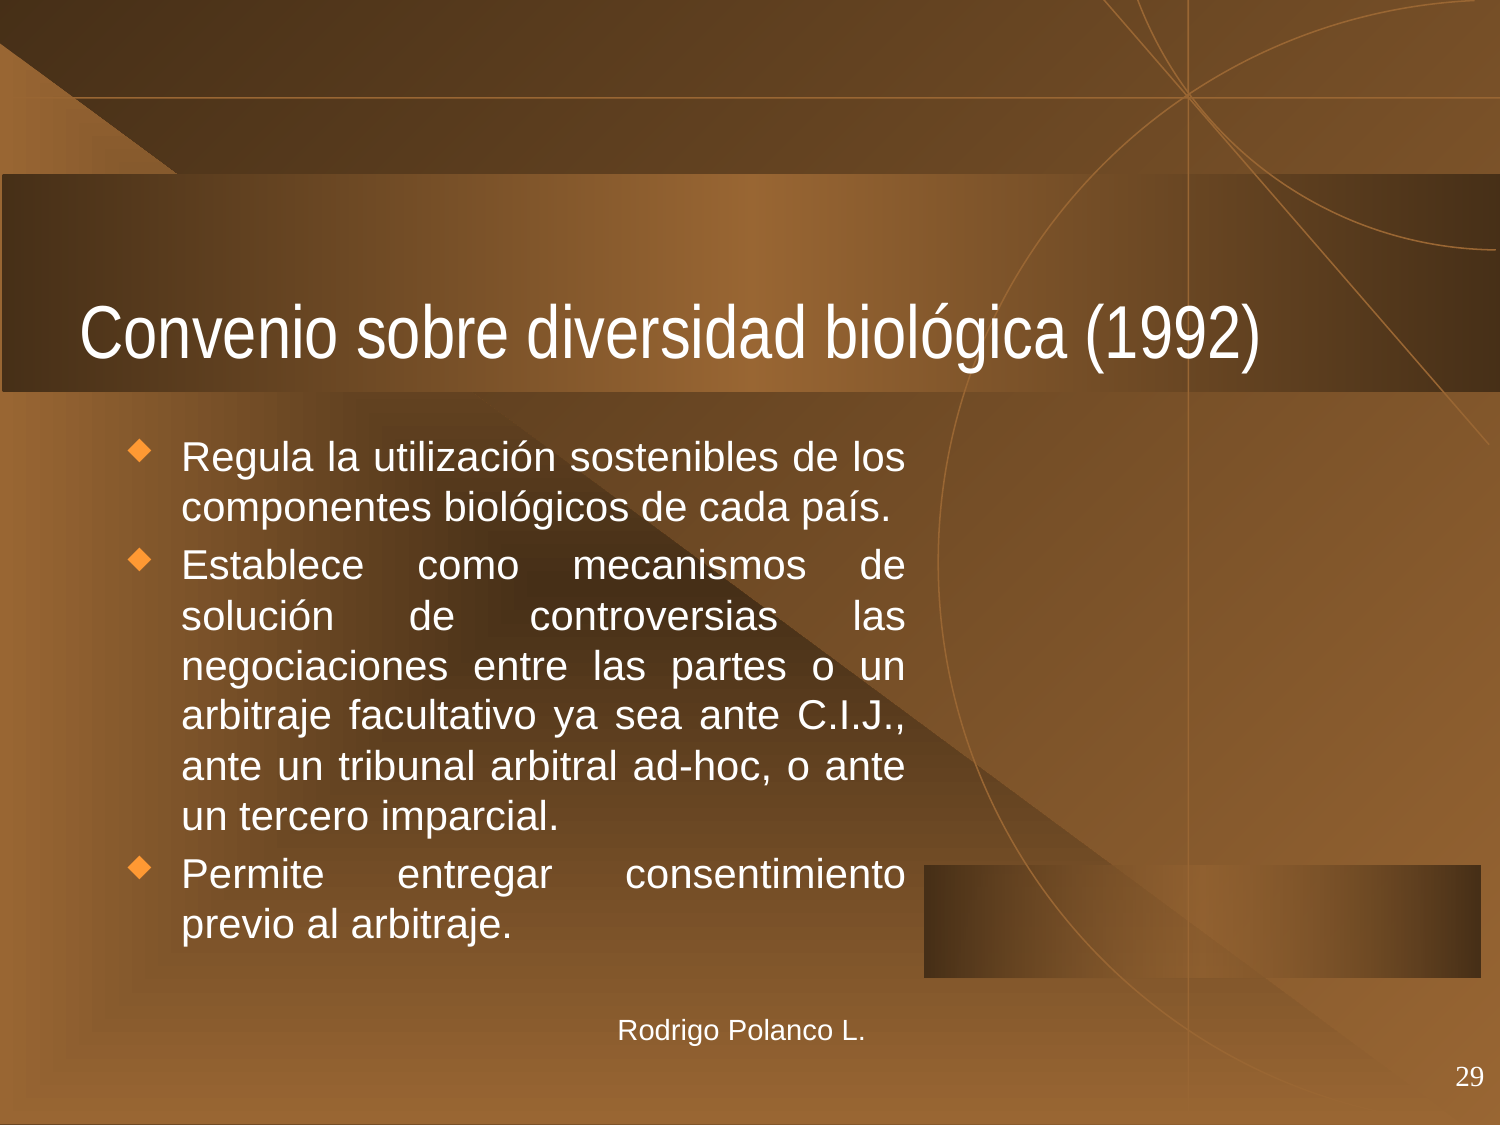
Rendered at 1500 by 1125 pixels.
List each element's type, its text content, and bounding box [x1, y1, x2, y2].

list Regula la utilización sostenibles de los componentes biológicos de cada país. Establece como mecanismos de solución de controversias las negociaciones entre las partes o un arbitraje facultativo ya sea ante C.I.J., ante un tribunal arbitral ad-hoc, o ante un tercero imparcial. Permite entregar consentimiento previo al arbitraje. [109, 422, 922, 984]
title Convenio sobre diversidad biológica (1992) [63, 177, 1446, 382]
footer Rodrigo Polanco L. [421, 1003, 1063, 1083]
slide_number 29 [1187, 1049, 1500, 1125]
